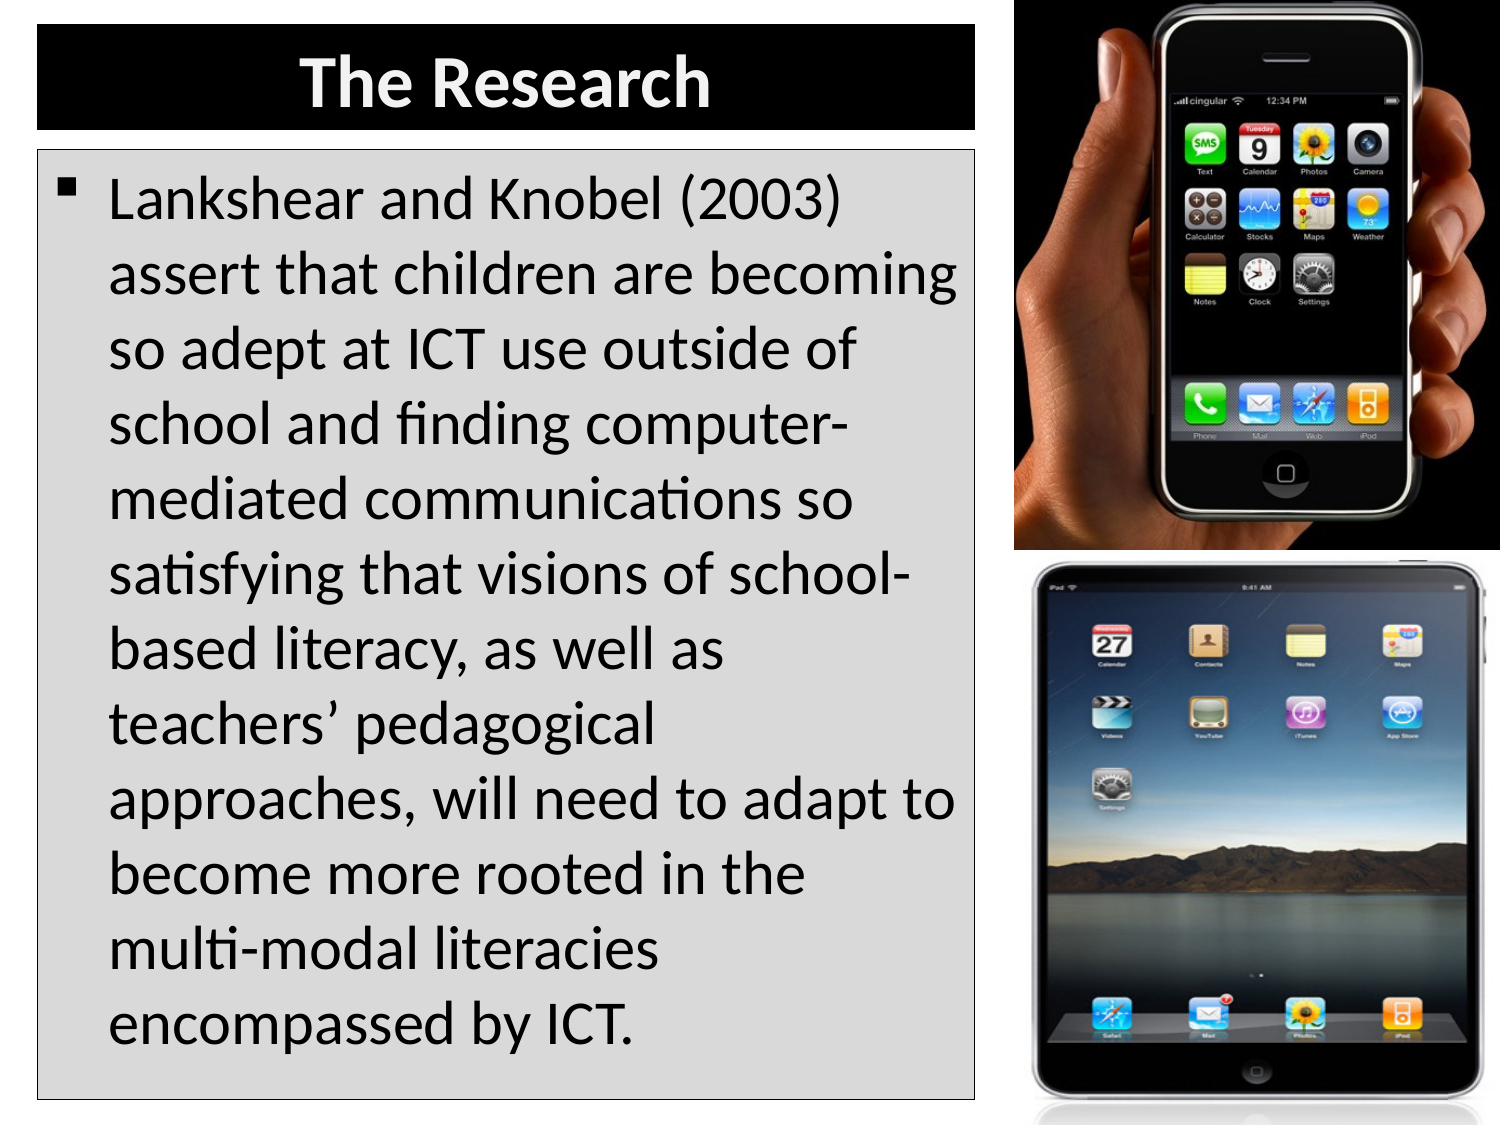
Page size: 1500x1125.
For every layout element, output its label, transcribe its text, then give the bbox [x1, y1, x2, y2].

title The Research [37, 24, 975, 130]
picture [1012, 554, 1500, 1125]
picture [1014, 0, 1500, 551]
list Lankshear and Knobel (2003) assert that children are becoming so adept at ICT use outside of school and finding computer-mediated communications so satisfying that visions of school-based literacy, as well as teachers’ pedagogical approaches, will need to adapt to become more rooted in the multi-modal literacies encompassed by ICT. [37, 149, 975, 1100]
